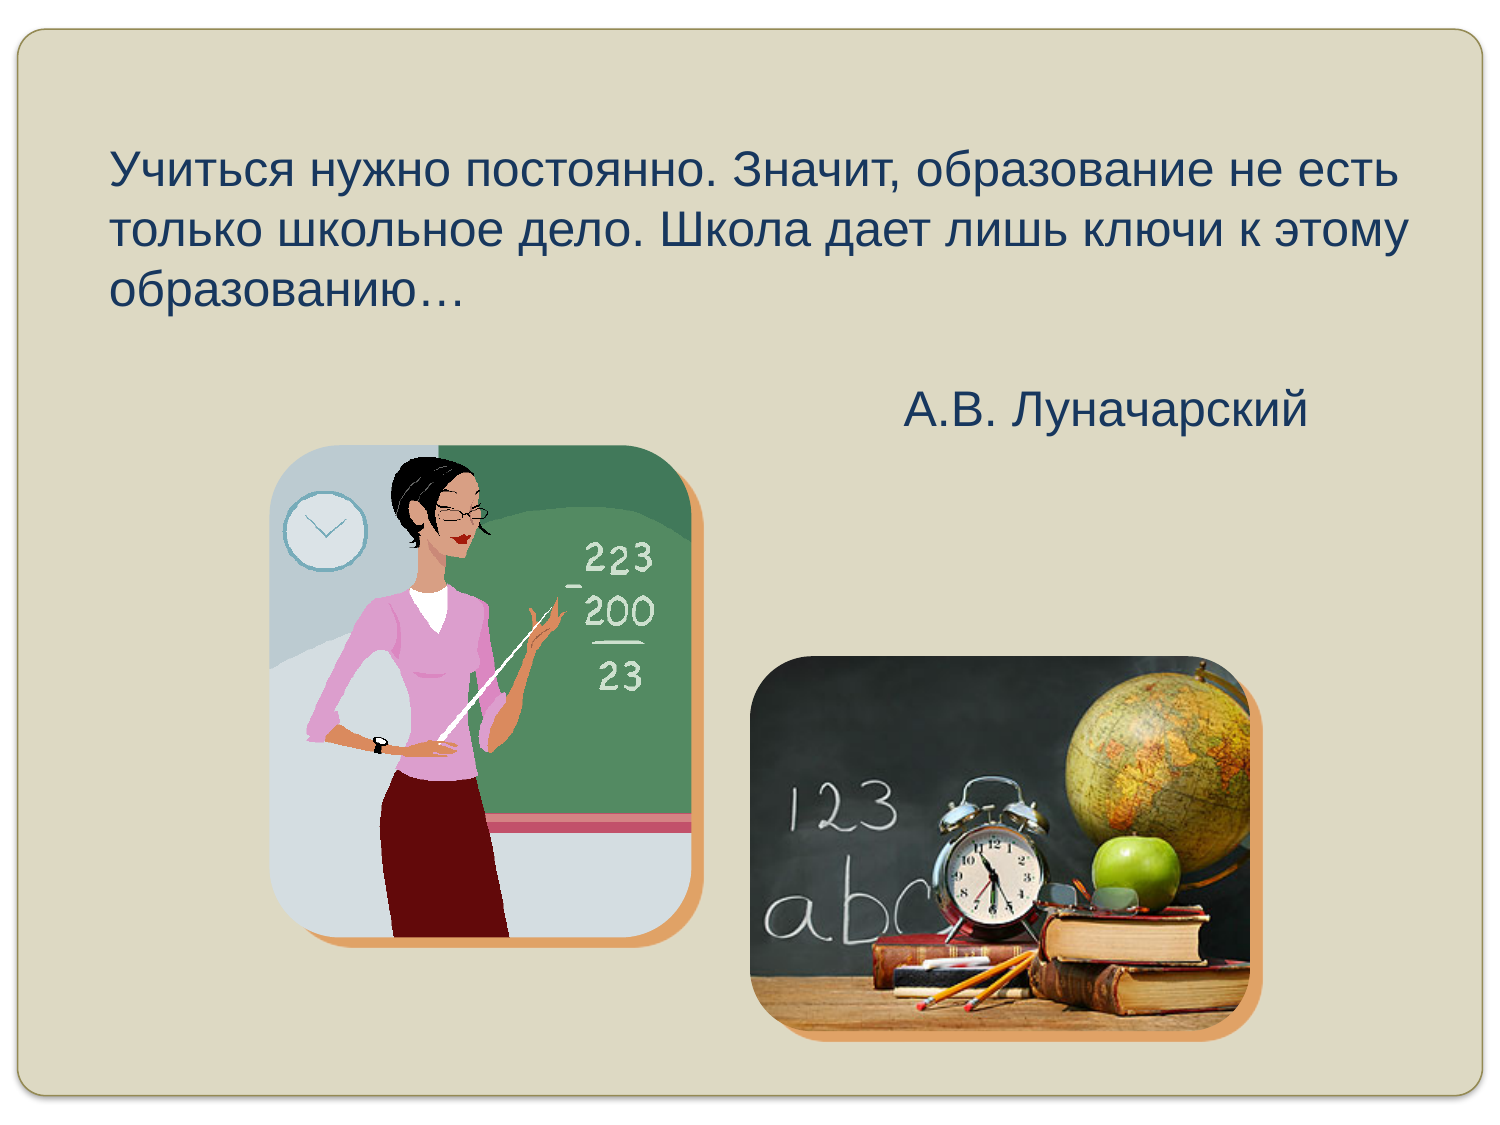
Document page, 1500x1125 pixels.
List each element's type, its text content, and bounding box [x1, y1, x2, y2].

text_box Учиться нужно постоянно. Значит, образование не есть только школьное дело. Школа дает лишь ключи к этому образованию… А.В. Луначарский [93, 128, 1437, 504]
text_box [16, 28, 1484, 1097]
picture [0, 0, 1500, 1125]
